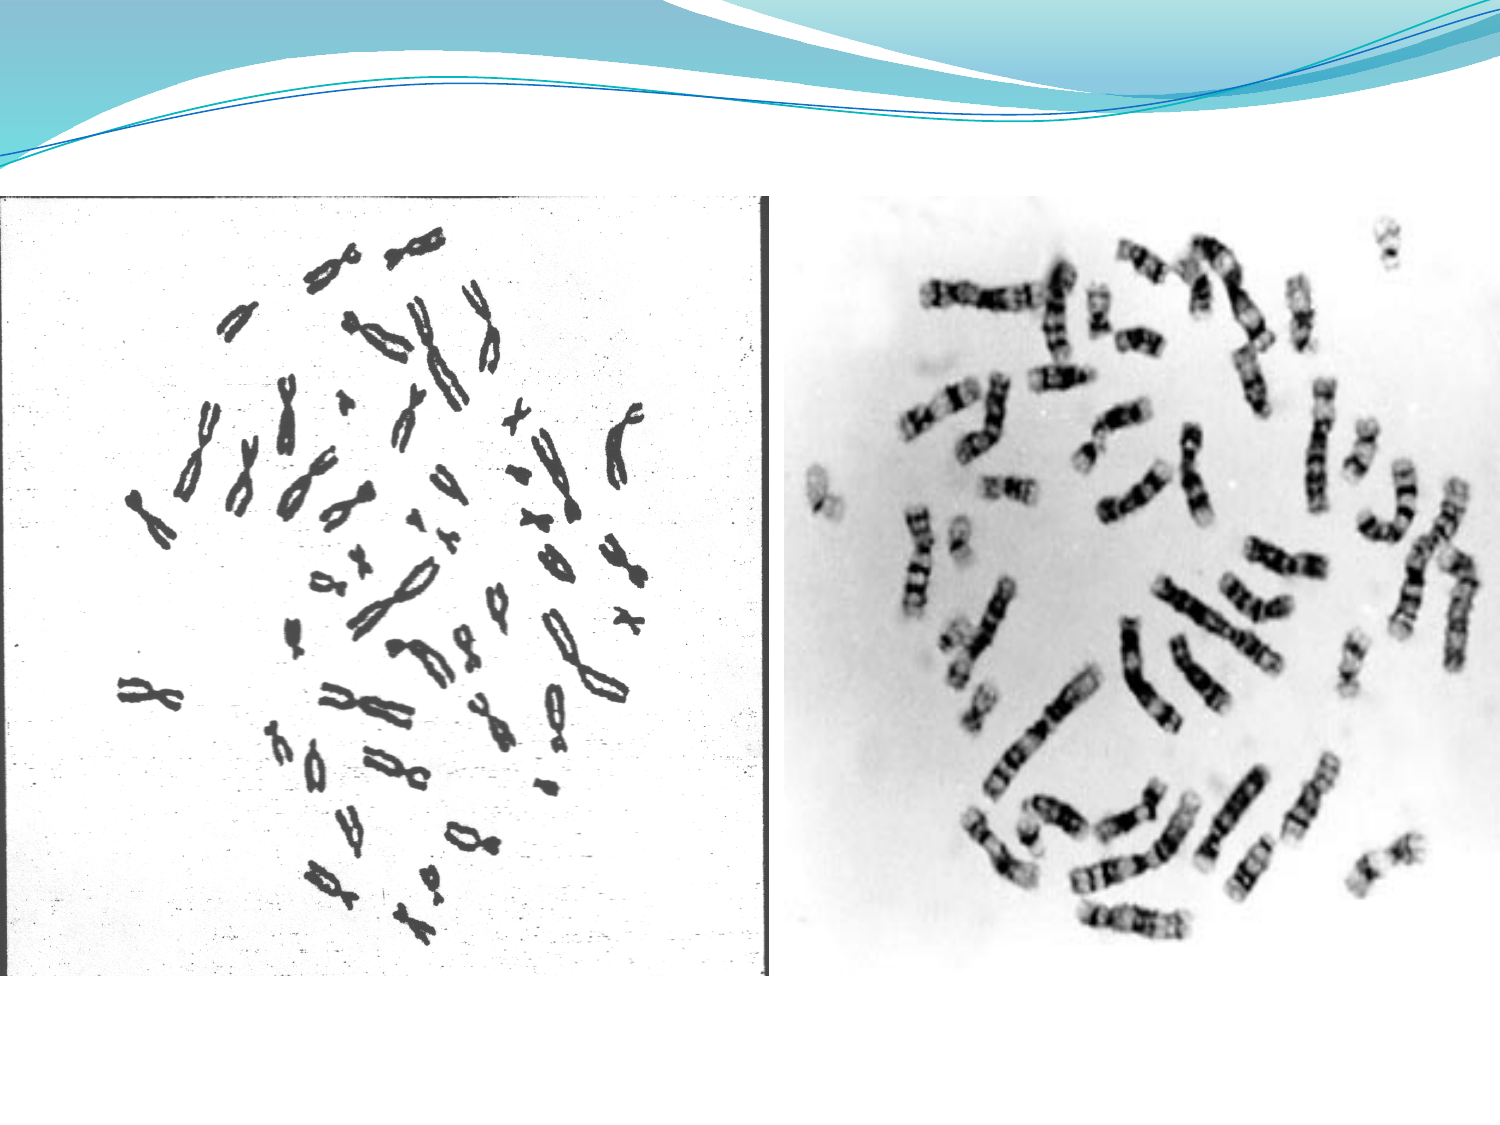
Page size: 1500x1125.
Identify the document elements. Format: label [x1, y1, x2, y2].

picture [0, 196, 769, 977]
picture [784, 196, 1500, 974]
